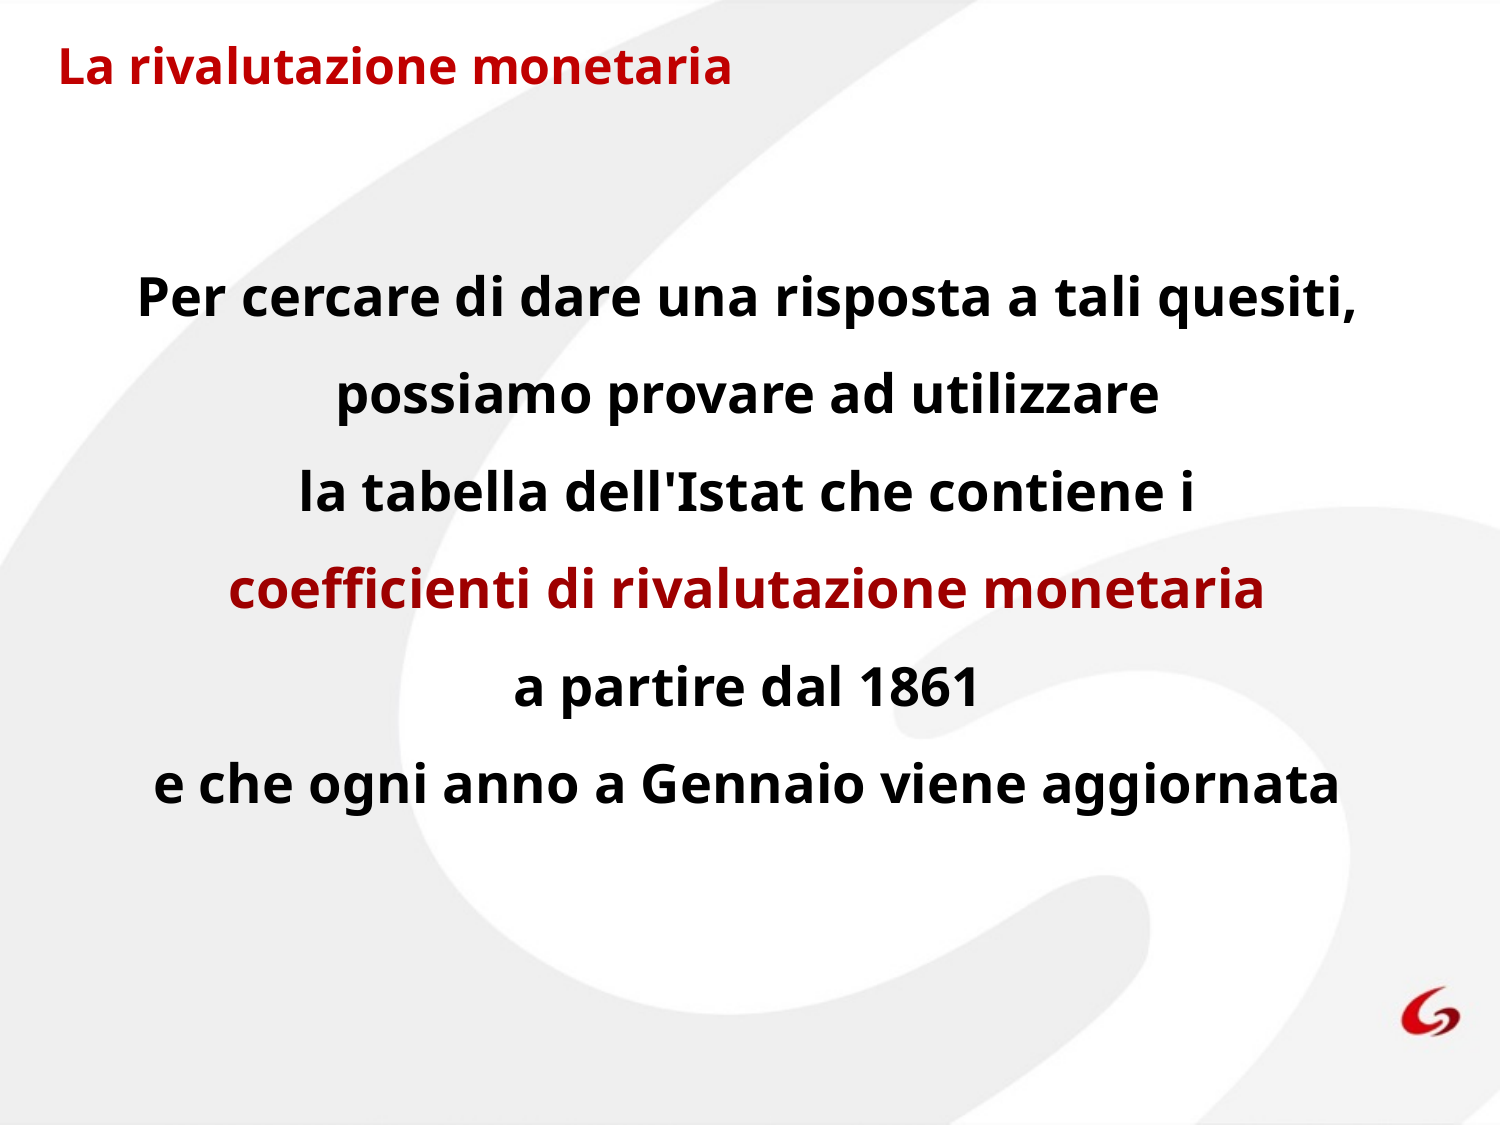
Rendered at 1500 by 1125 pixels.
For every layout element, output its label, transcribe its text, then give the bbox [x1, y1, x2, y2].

text_box La rivalutazione monetaria [42, 27, 1398, 116]
list Per cercare di dare una risposta a tali quesiti, possiamo provare ad utilizzare la tabella dell'Istat che contiene i coefficienti di rivalutazione monetaria a partire dal 1861 e che ogni anno a Gennaio viene aggiornata [87, 222, 1409, 899]
picture [0, 0, 1500, 1125]
